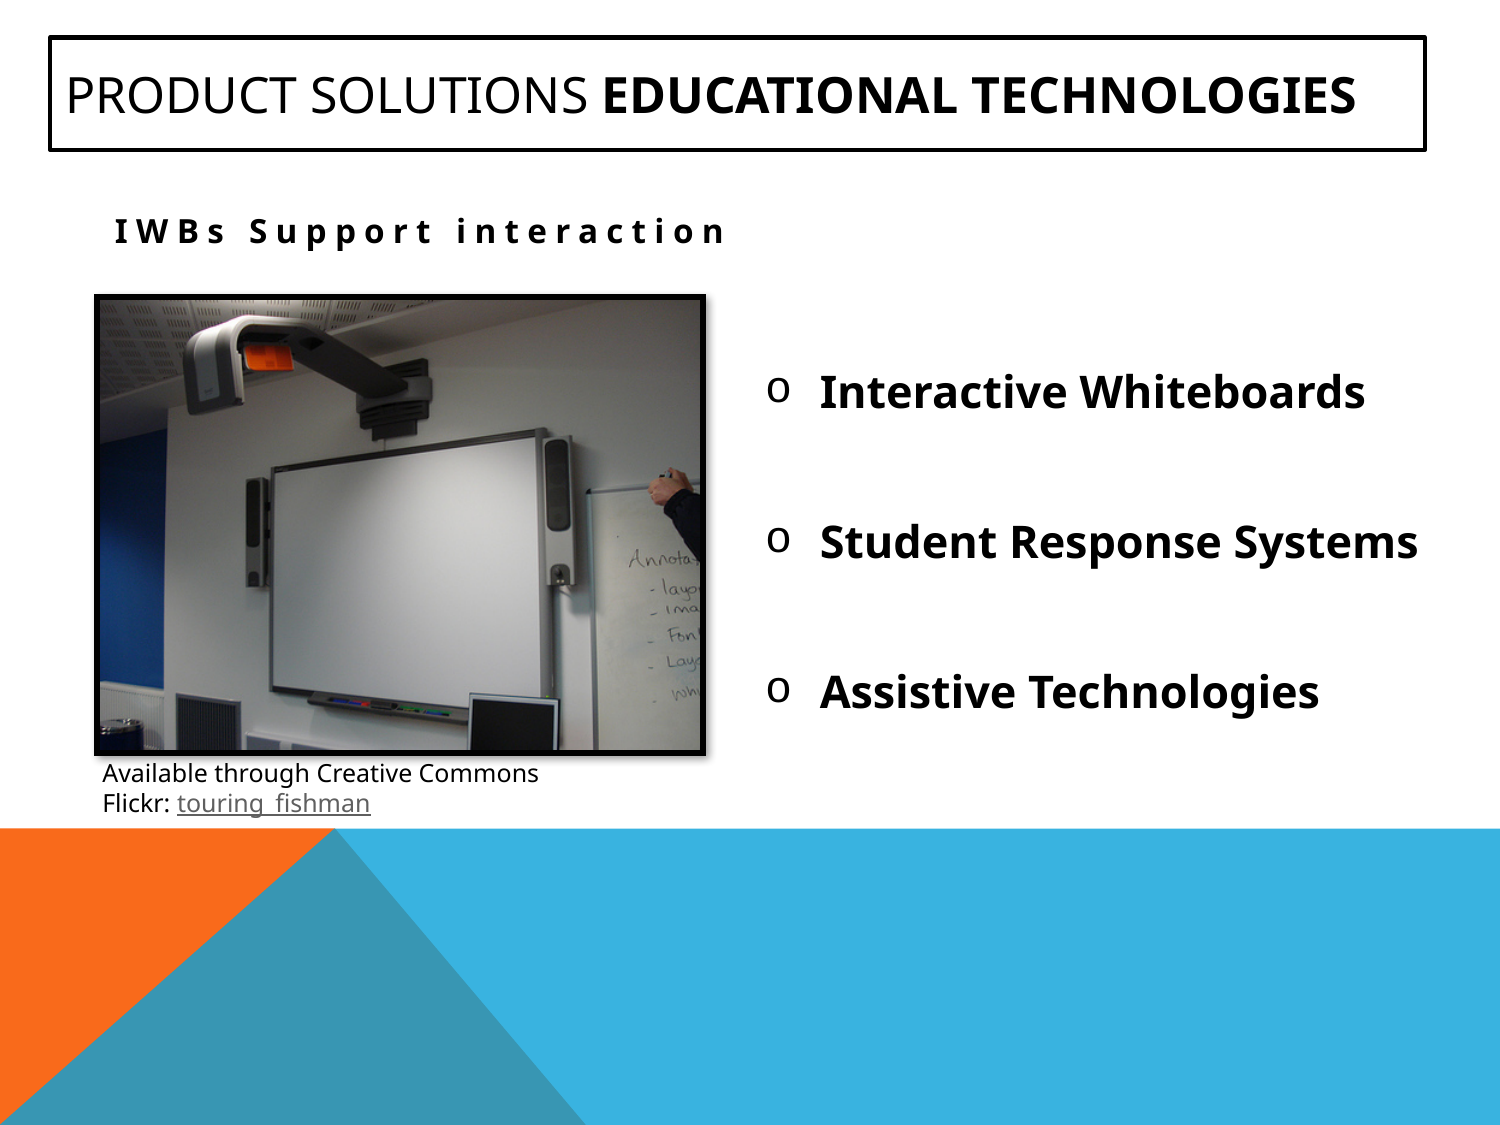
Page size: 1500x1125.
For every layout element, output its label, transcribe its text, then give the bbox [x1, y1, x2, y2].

list Interactive Whiteboards Student Response Systems Assistive Technologies [750, 275, 1442, 763]
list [99, 299, 701, 751]
title Product solutions educational technologies [48, 35, 1427, 152]
text_box Available through Creative Commons Flickr: touring_fishman [87, 750, 713, 829]
list IWBs Support interaction [99, 187, 788, 258]
